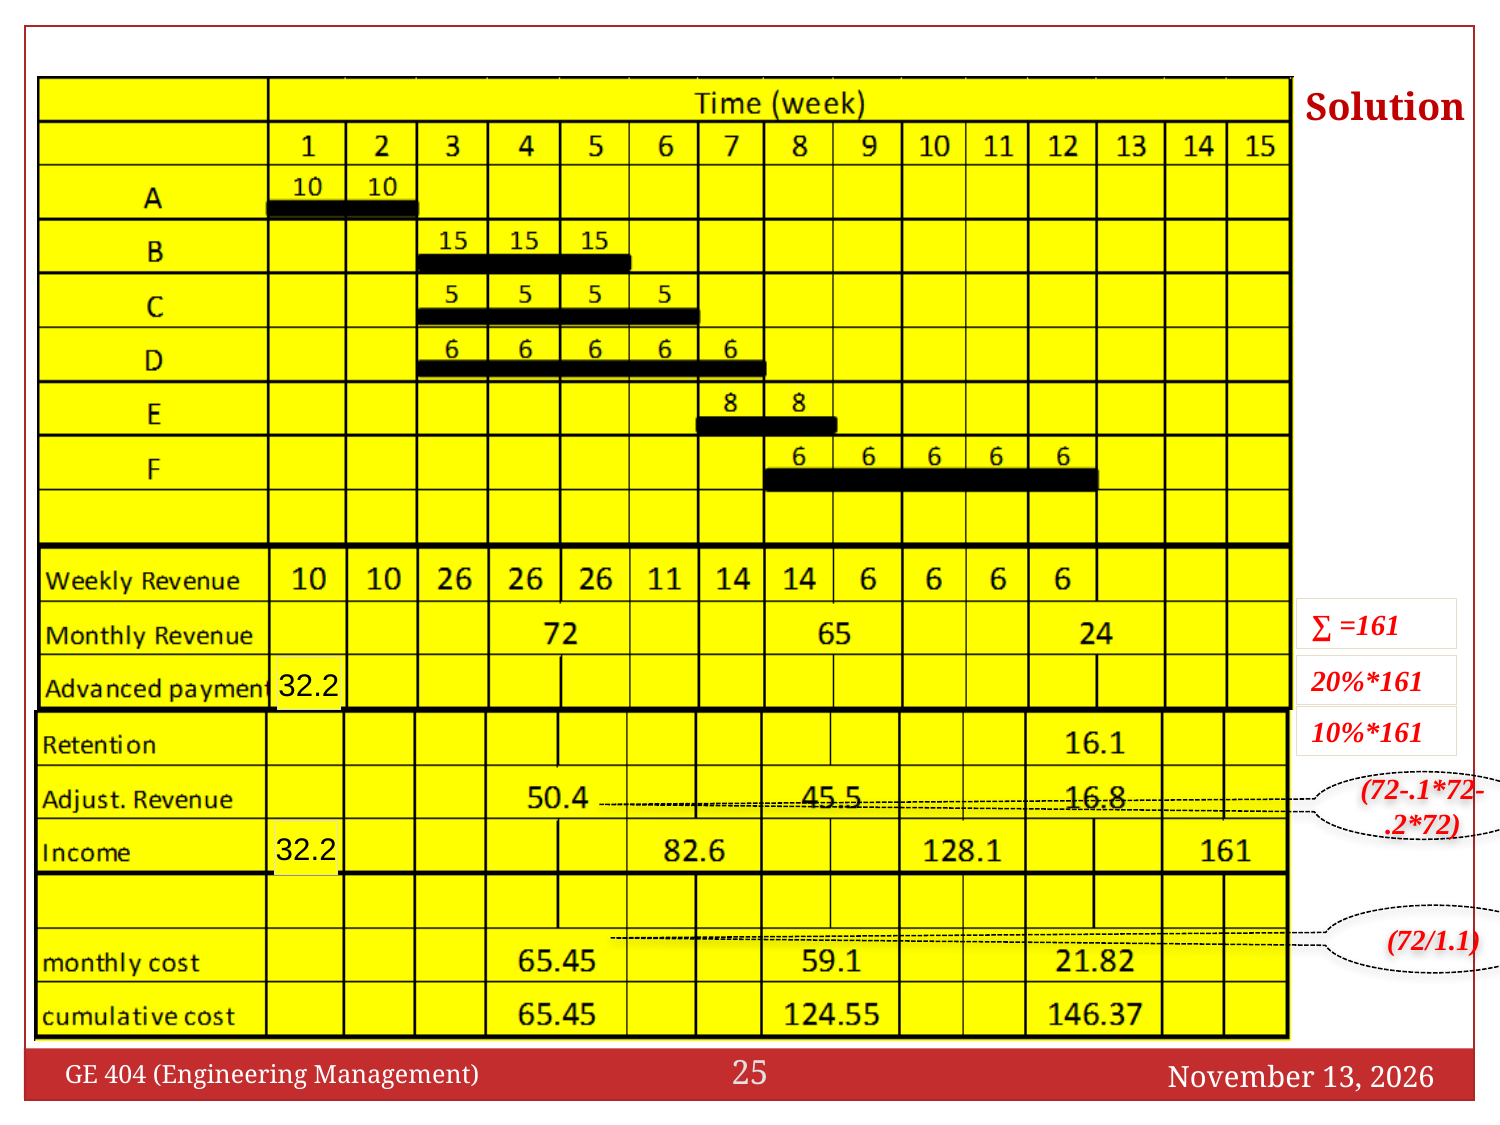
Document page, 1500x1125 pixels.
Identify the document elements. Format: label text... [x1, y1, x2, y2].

text_box 20%*161 [1299, 655, 1457, 705]
text_box (72/1.1) [1296, 904, 1500, 974]
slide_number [950, 1050, 1450, 1111]
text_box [37, 545, 1294, 711]
text_box ∑ =161 [1299, 598, 1457, 649]
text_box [34, 709, 1292, 875]
footer GE 404 (Engineering Management) [50, 1051, 638, 1112]
picture [34, 875, 1292, 1041]
text_box (72-.1*72-.2*72) [1296, 770, 1500, 841]
slide_number 25 [699, 1051, 800, 1110]
picture [37, 75, 1294, 545]
text_box 10%*161 [1296, 706, 1457, 756]
text_box Solution [1294, 75, 1494, 136]
